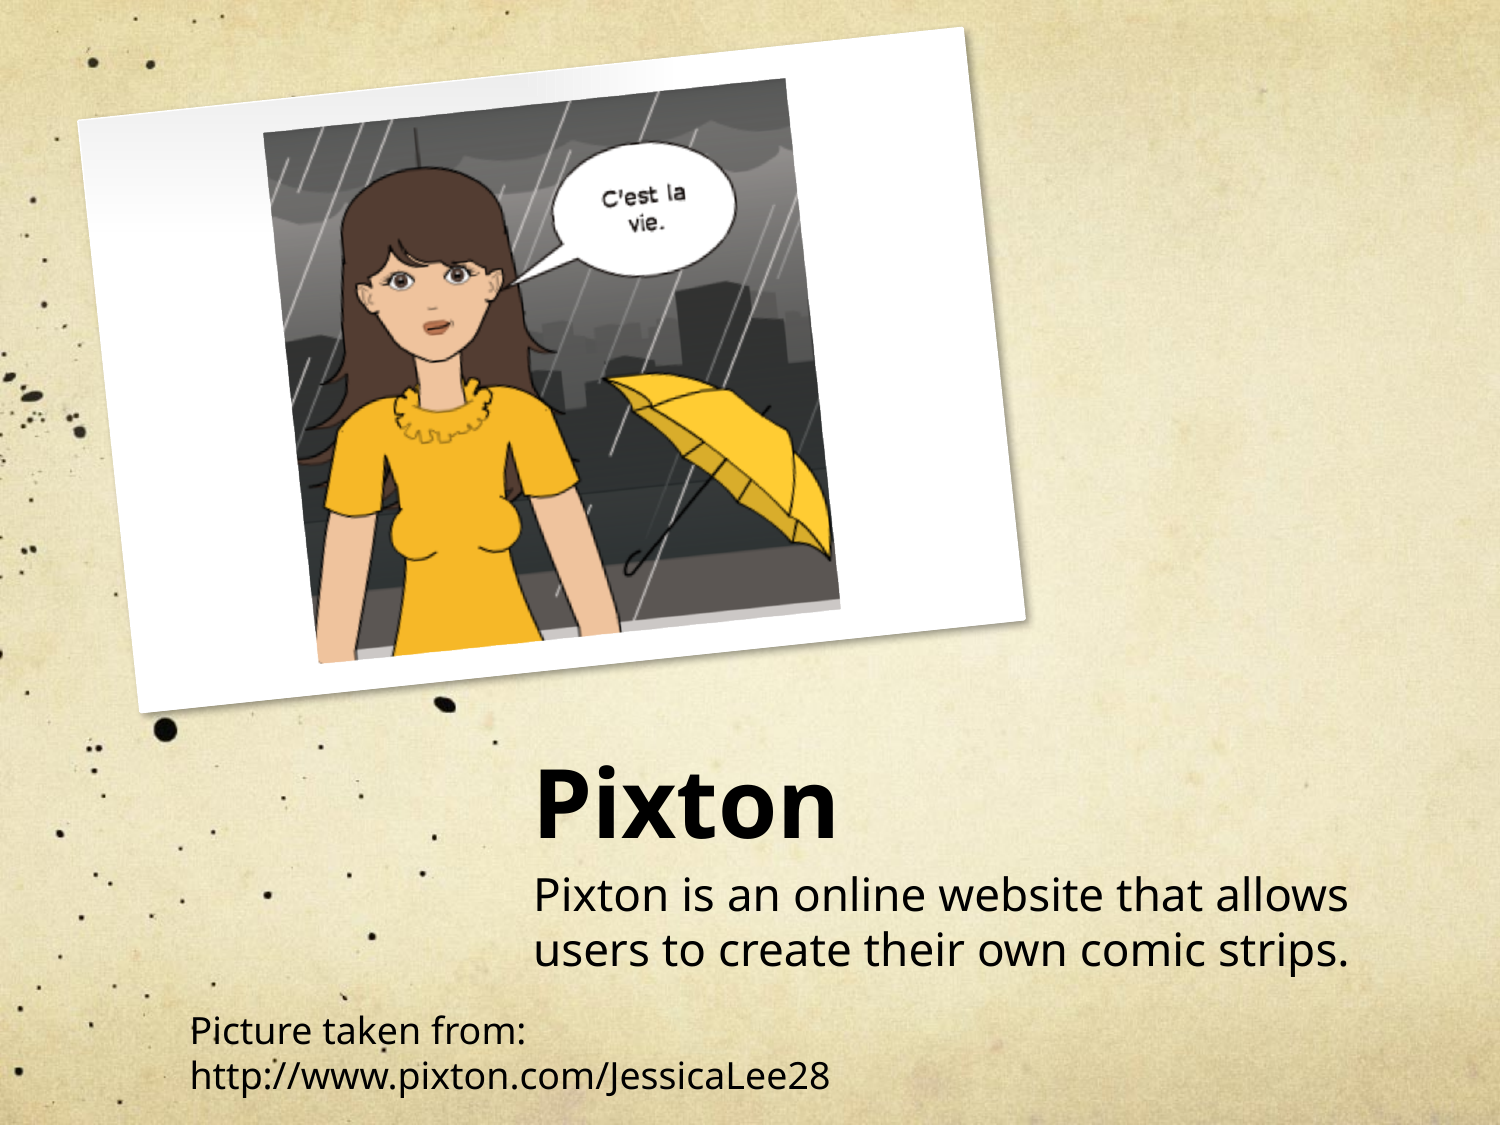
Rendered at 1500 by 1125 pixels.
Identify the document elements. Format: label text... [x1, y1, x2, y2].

picture [0, 0, 1500, 1125]
list Pixton is an online website that allows users to create their own comic strips. [518, 858, 1426, 1000]
title Pixton [517, 667, 1426, 859]
text_box Picture taken from: http://www.pixton.com/JessicaLee28 [174, 999, 1075, 1105]
